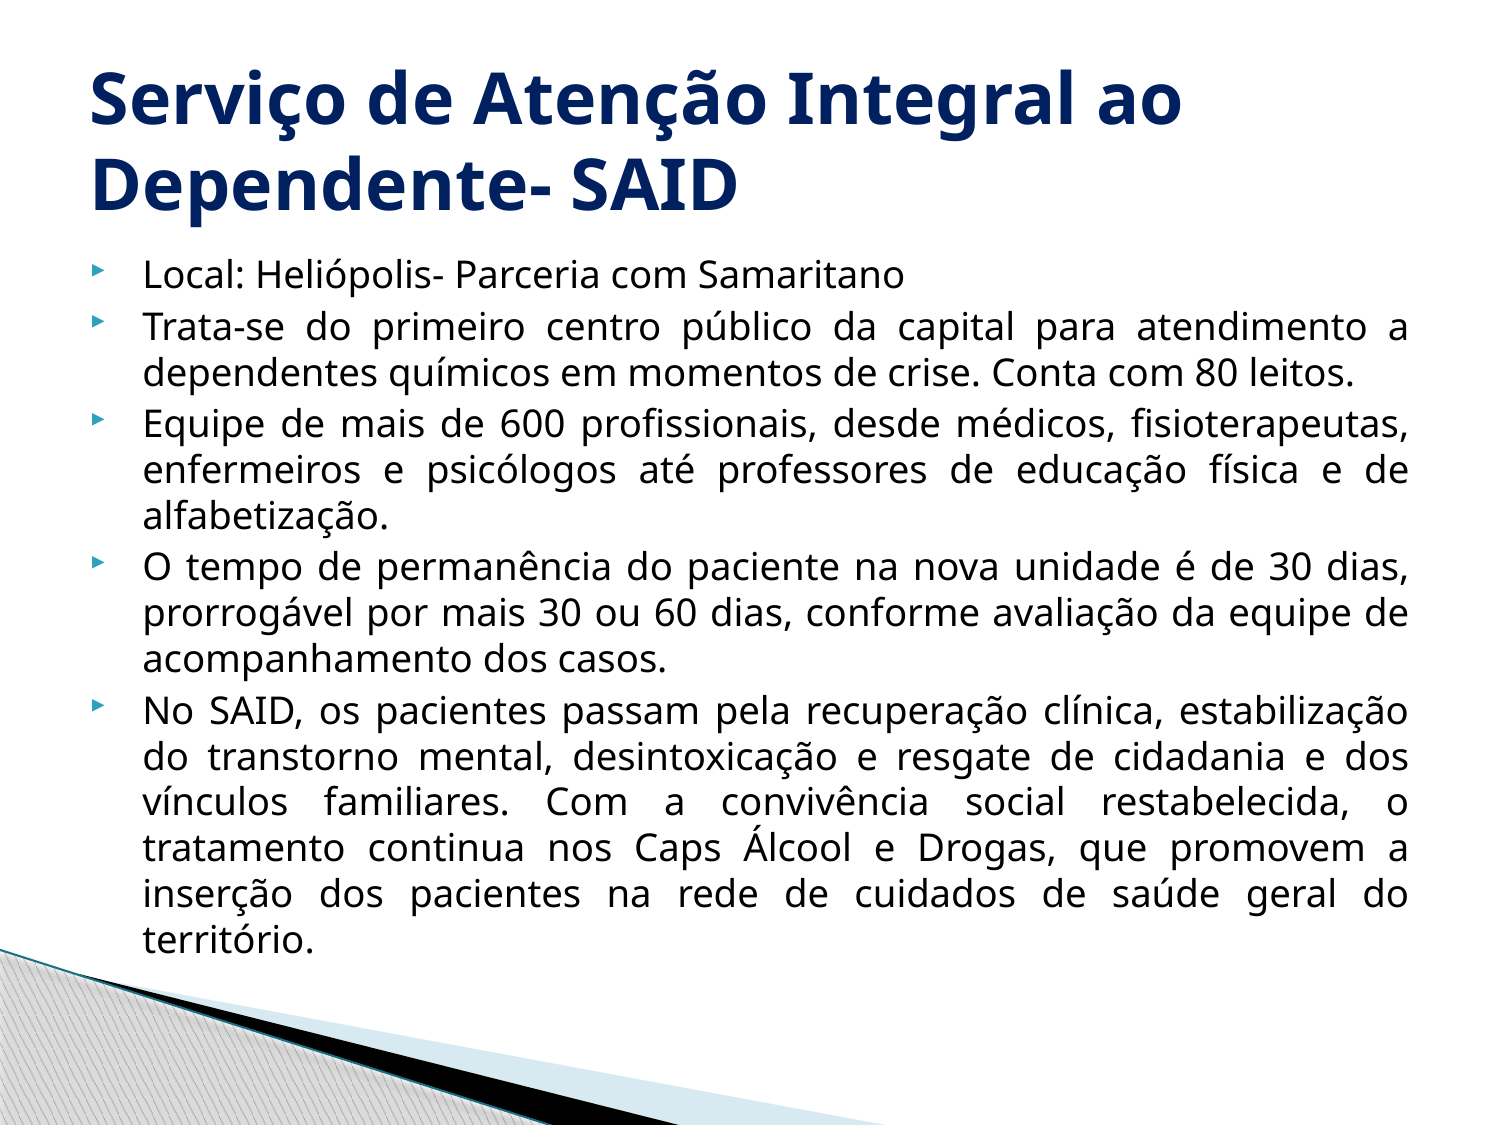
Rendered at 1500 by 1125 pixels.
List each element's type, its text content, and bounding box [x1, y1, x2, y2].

title Serviço de Atenção Integral ao Dependente- SAID [75, 45, 1425, 233]
list Local: Heliópolis- Parceria com Samaritano Trata-se do primeiro centro público da capital para atendimento a dependentes químicos em momentos de crise. Conta com 80 leitos. Equipe de mais de 600 profissionais, desde médicos, fisioterapeutas, enfermeiros e psicólogos até professores de educação física e de alfabetização. O tempo de permanência do paciente na nova unidade é de 30 dias, prorrogável por mais 30 ou 60 dias, conforme avaliação da equipe de acompanhamento dos casos. No SAID, os pacientes passam pela recuperação clínica, estabilização do transtorno mental, desintoxicação e resgate de cidadania e dos vínculos familiares. Com a convivência social restabelecida, o tratamento continua nos Caps Álcool e Drogas, que promovem a inserção dos pacientes na rede de cuidados de saúde geral do território. [75, 243, 1425, 986]
